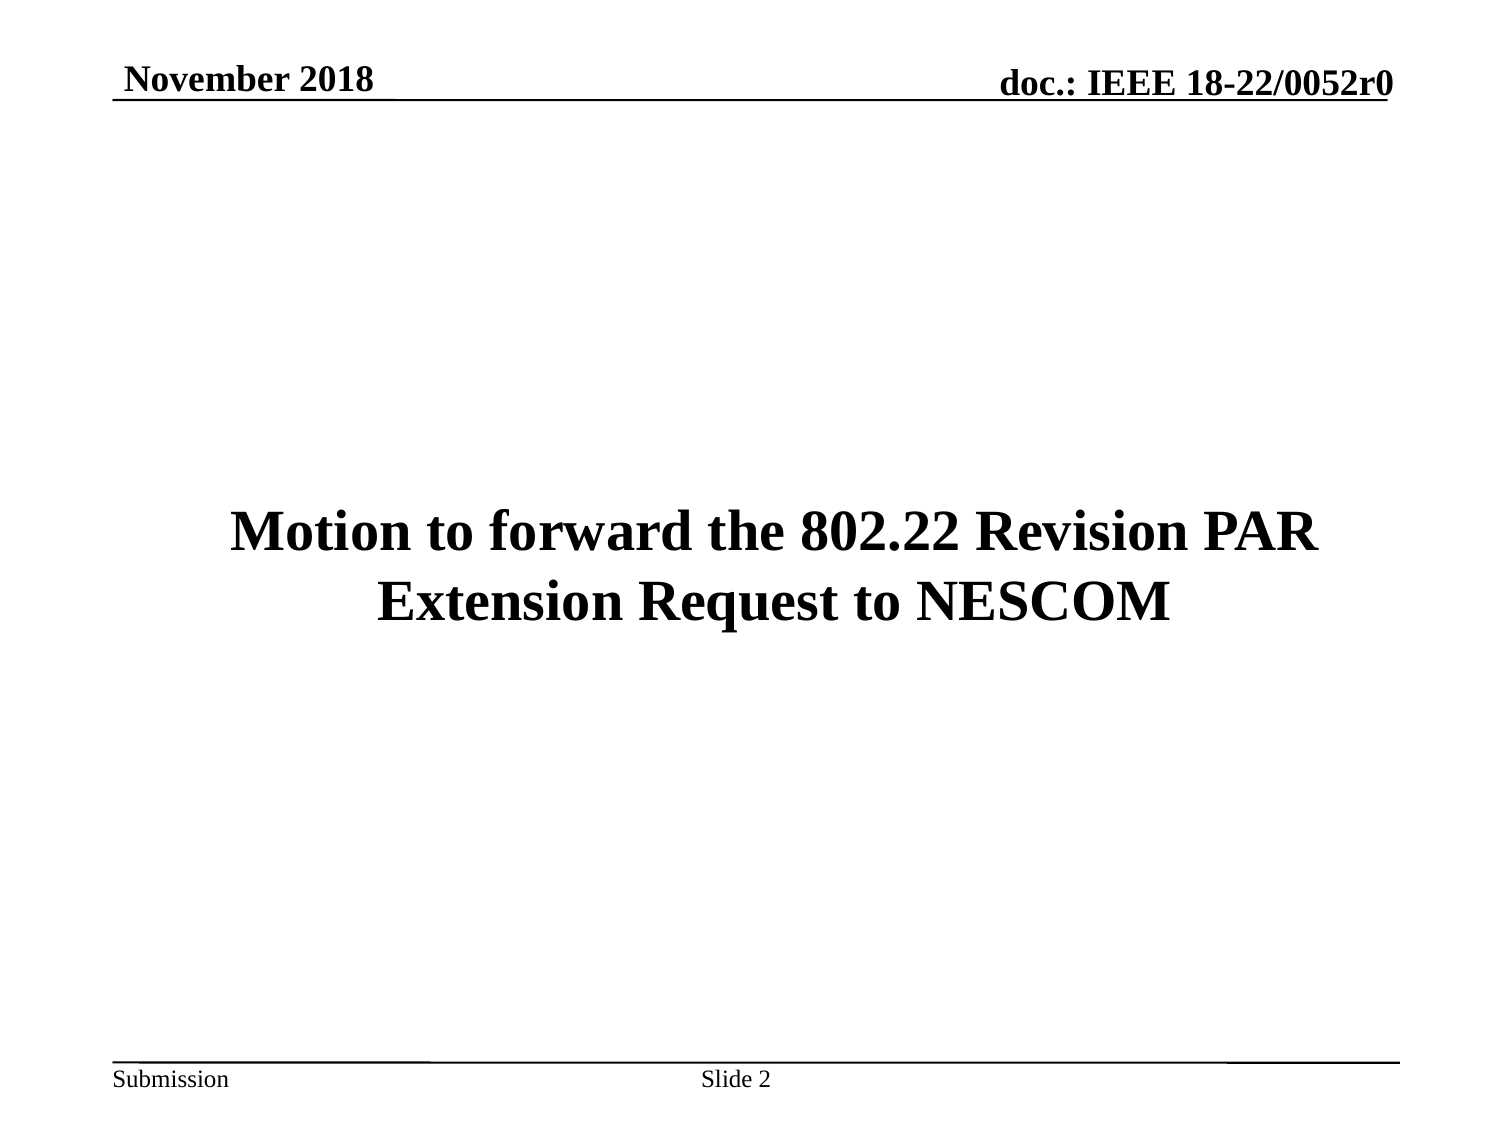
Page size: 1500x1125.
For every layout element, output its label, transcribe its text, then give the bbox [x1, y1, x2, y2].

title Motion to forward the 802.22 Revision PAR Extension Request to NESCOM [137, 506, 1413, 619]
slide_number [114, 54, 423, 100]
slide_number Slide 2 [672, 1061, 800, 1123]
